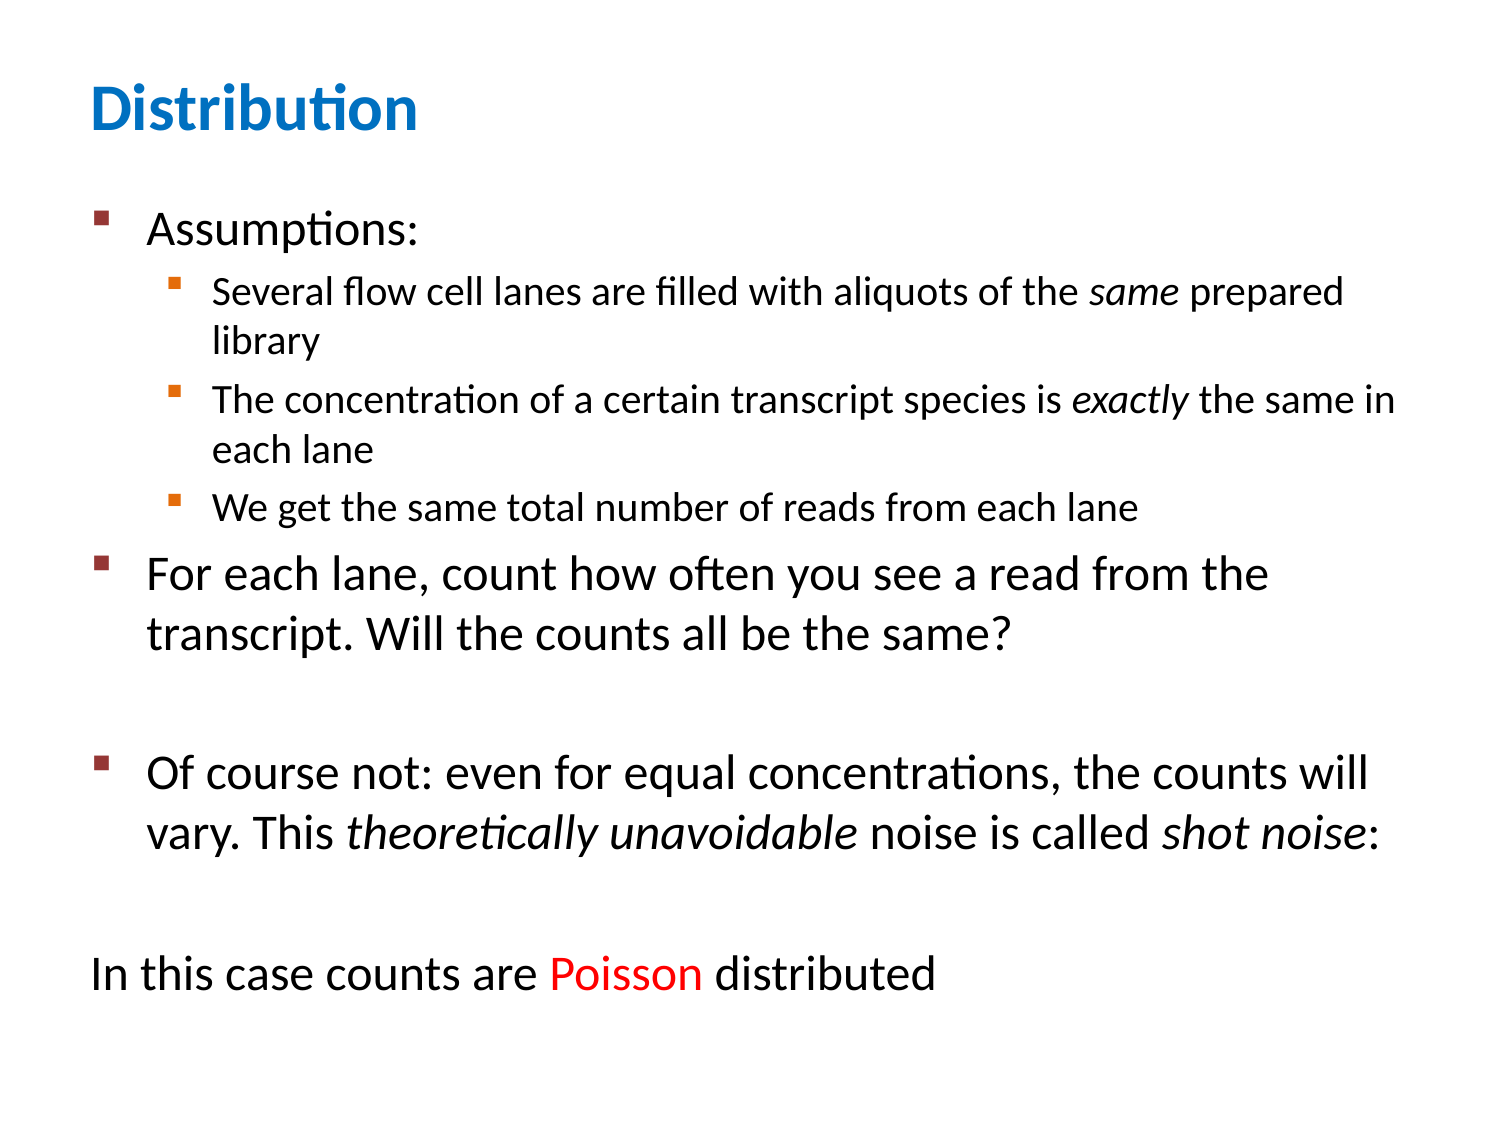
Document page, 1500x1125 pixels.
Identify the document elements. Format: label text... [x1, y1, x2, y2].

list Assumptions: Several flow cell lanes are filled with aliquots of the same prepared library The concentration of a certain transcript species is exactly the same in each lane We get the same total number of reads from each lane For each lane, count how often you see a read from the transcript. Will the counts all be the same? Of course not: even for equal concentrations, the counts will vary. This theoretically unavoidable noise is called shot noise: In this case counts are Poisson distributed [74, 187, 1426, 1101]
title Distribution [74, 44, 1426, 163]
